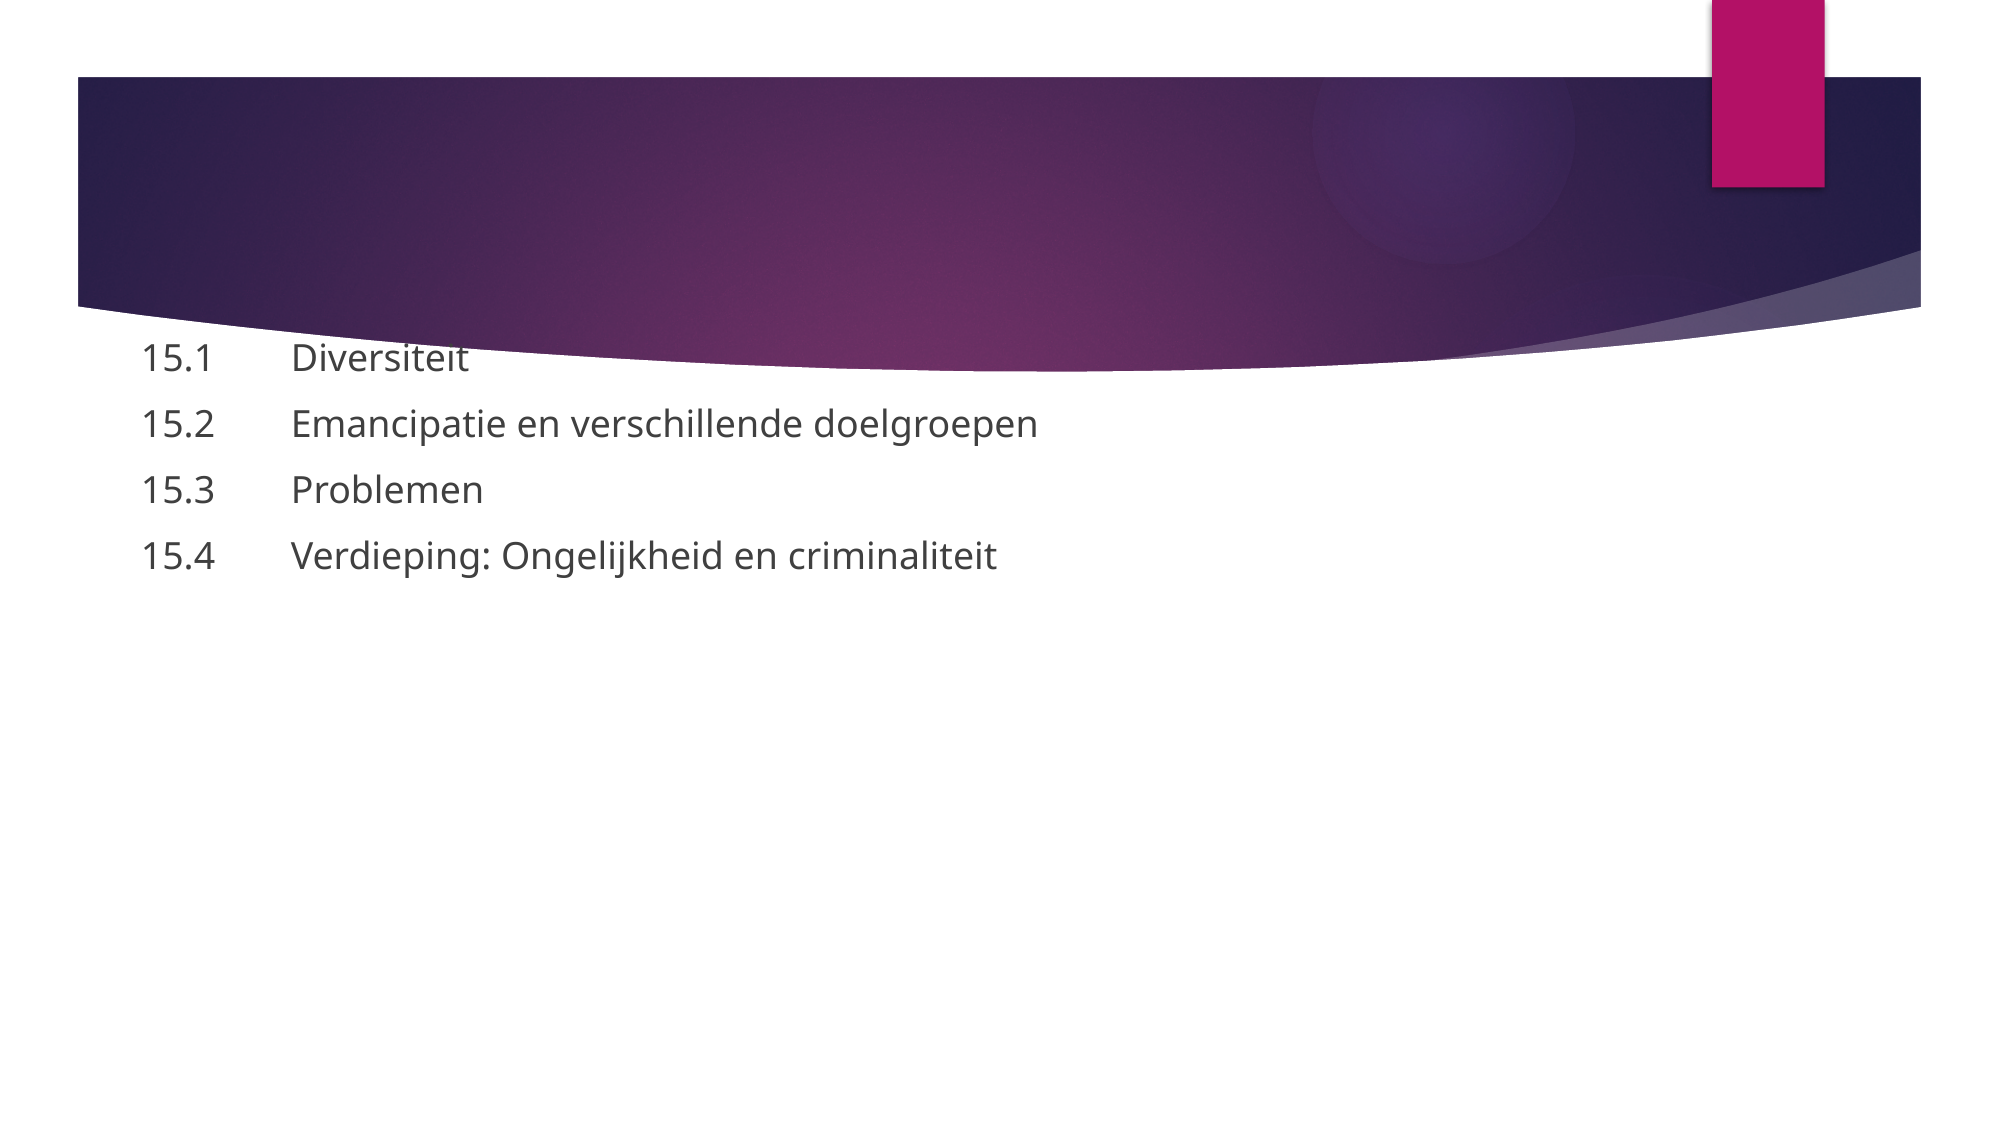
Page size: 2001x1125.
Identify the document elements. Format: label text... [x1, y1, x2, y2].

list 15.1 Diversiteit 15.2 Emancipatie en verschillende doelgroepen 15.3 Problemen 15.4 Verdieping: Ongelijkheid en criminaliteit [125, 326, 1851, 748]
